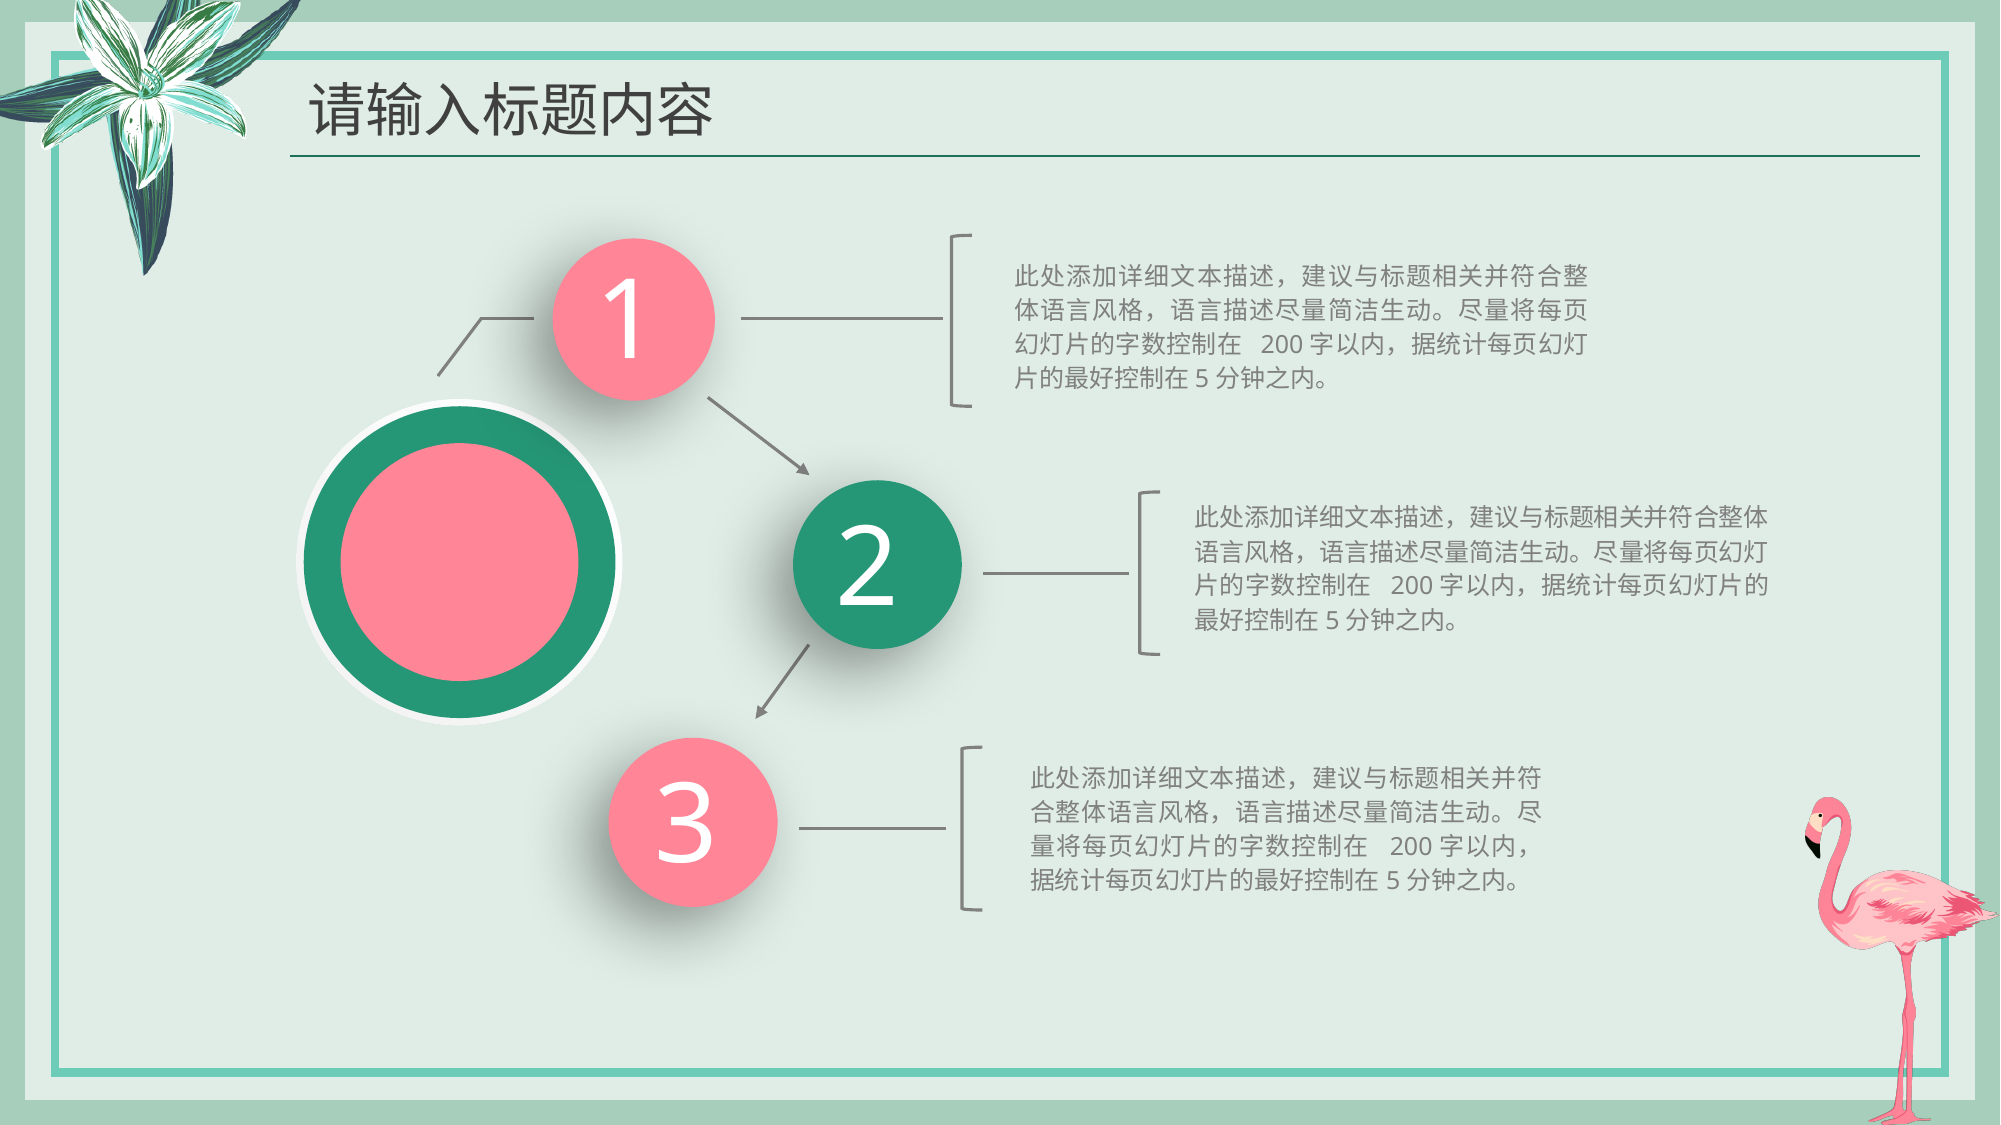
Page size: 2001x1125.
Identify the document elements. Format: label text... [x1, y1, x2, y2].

text_box 请输入标题内容 [292, 65, 730, 151]
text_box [296, 399, 623, 726]
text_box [707, 397, 810, 476]
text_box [982, 490, 1785, 655]
picture [1805, 797, 2000, 1125]
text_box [798, 747, 1558, 911]
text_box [437, 318, 534, 377]
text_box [792, 480, 962, 649]
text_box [552, 238, 715, 401]
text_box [755, 644, 809, 719]
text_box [740, 235, 1604, 407]
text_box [608, 737, 778, 907]
picture [0, 0, 321, 280]
